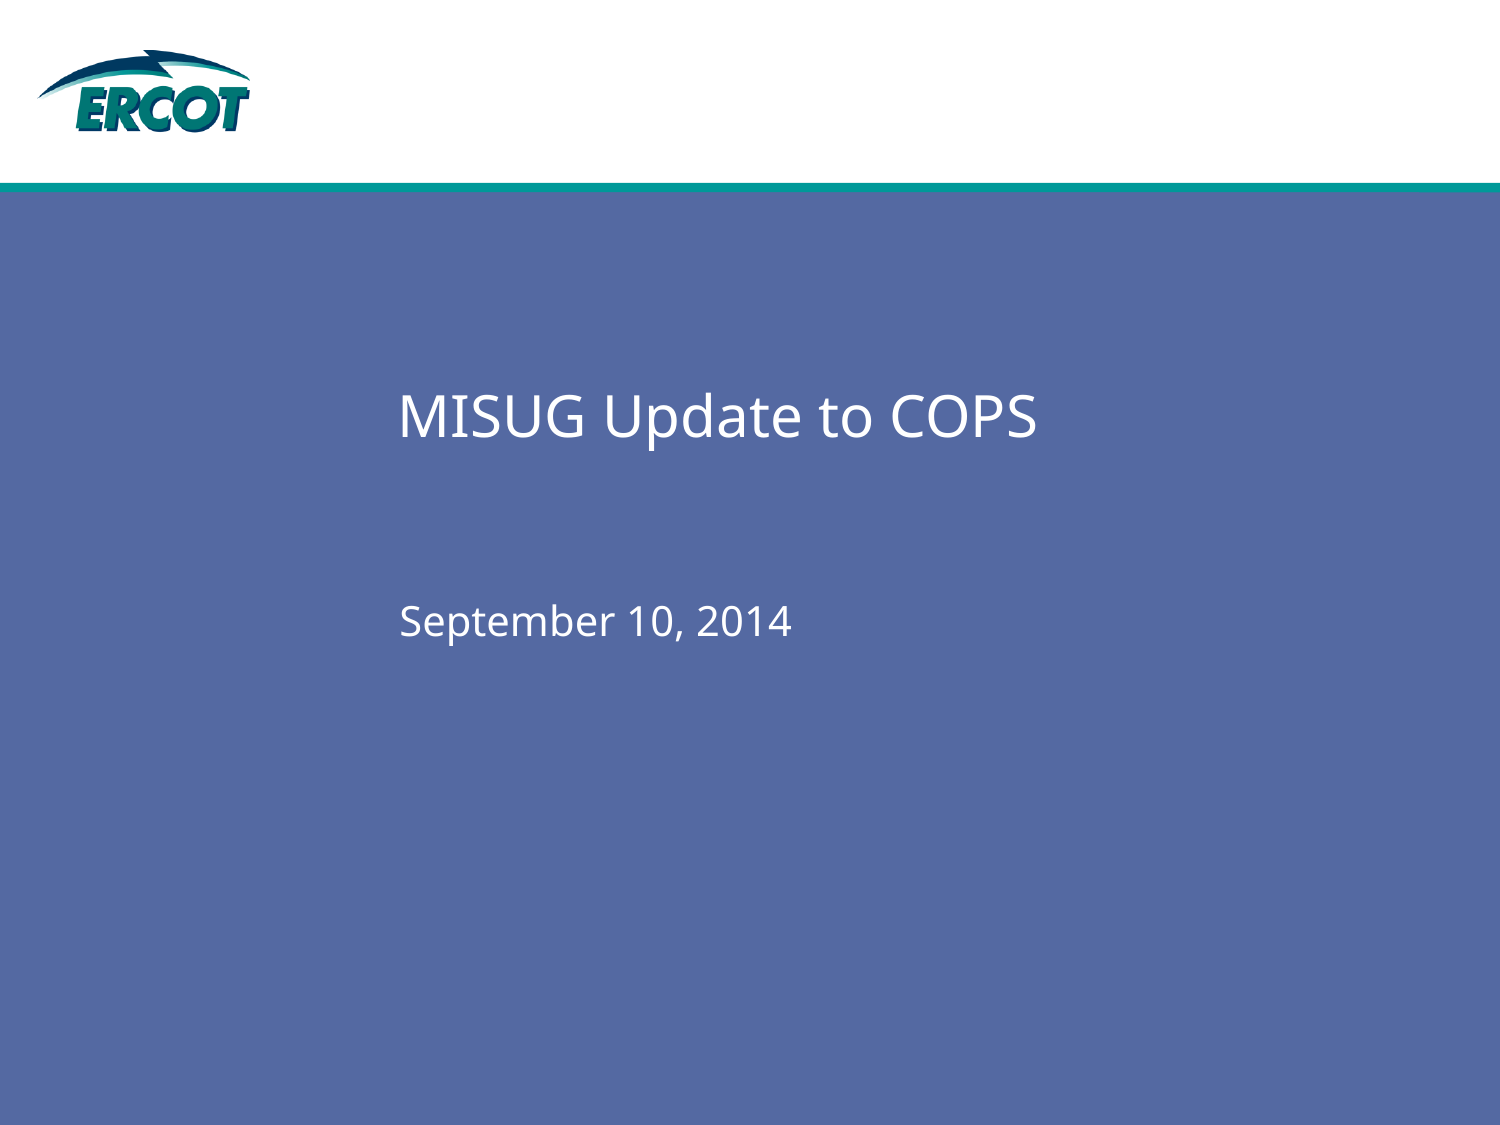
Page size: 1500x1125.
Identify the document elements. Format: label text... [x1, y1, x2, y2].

title MISUG Update to COPS [382, 312, 1446, 517]
picture [37, 50, 250, 136]
subtitle September 10, 2014 [384, 587, 1425, 775]
